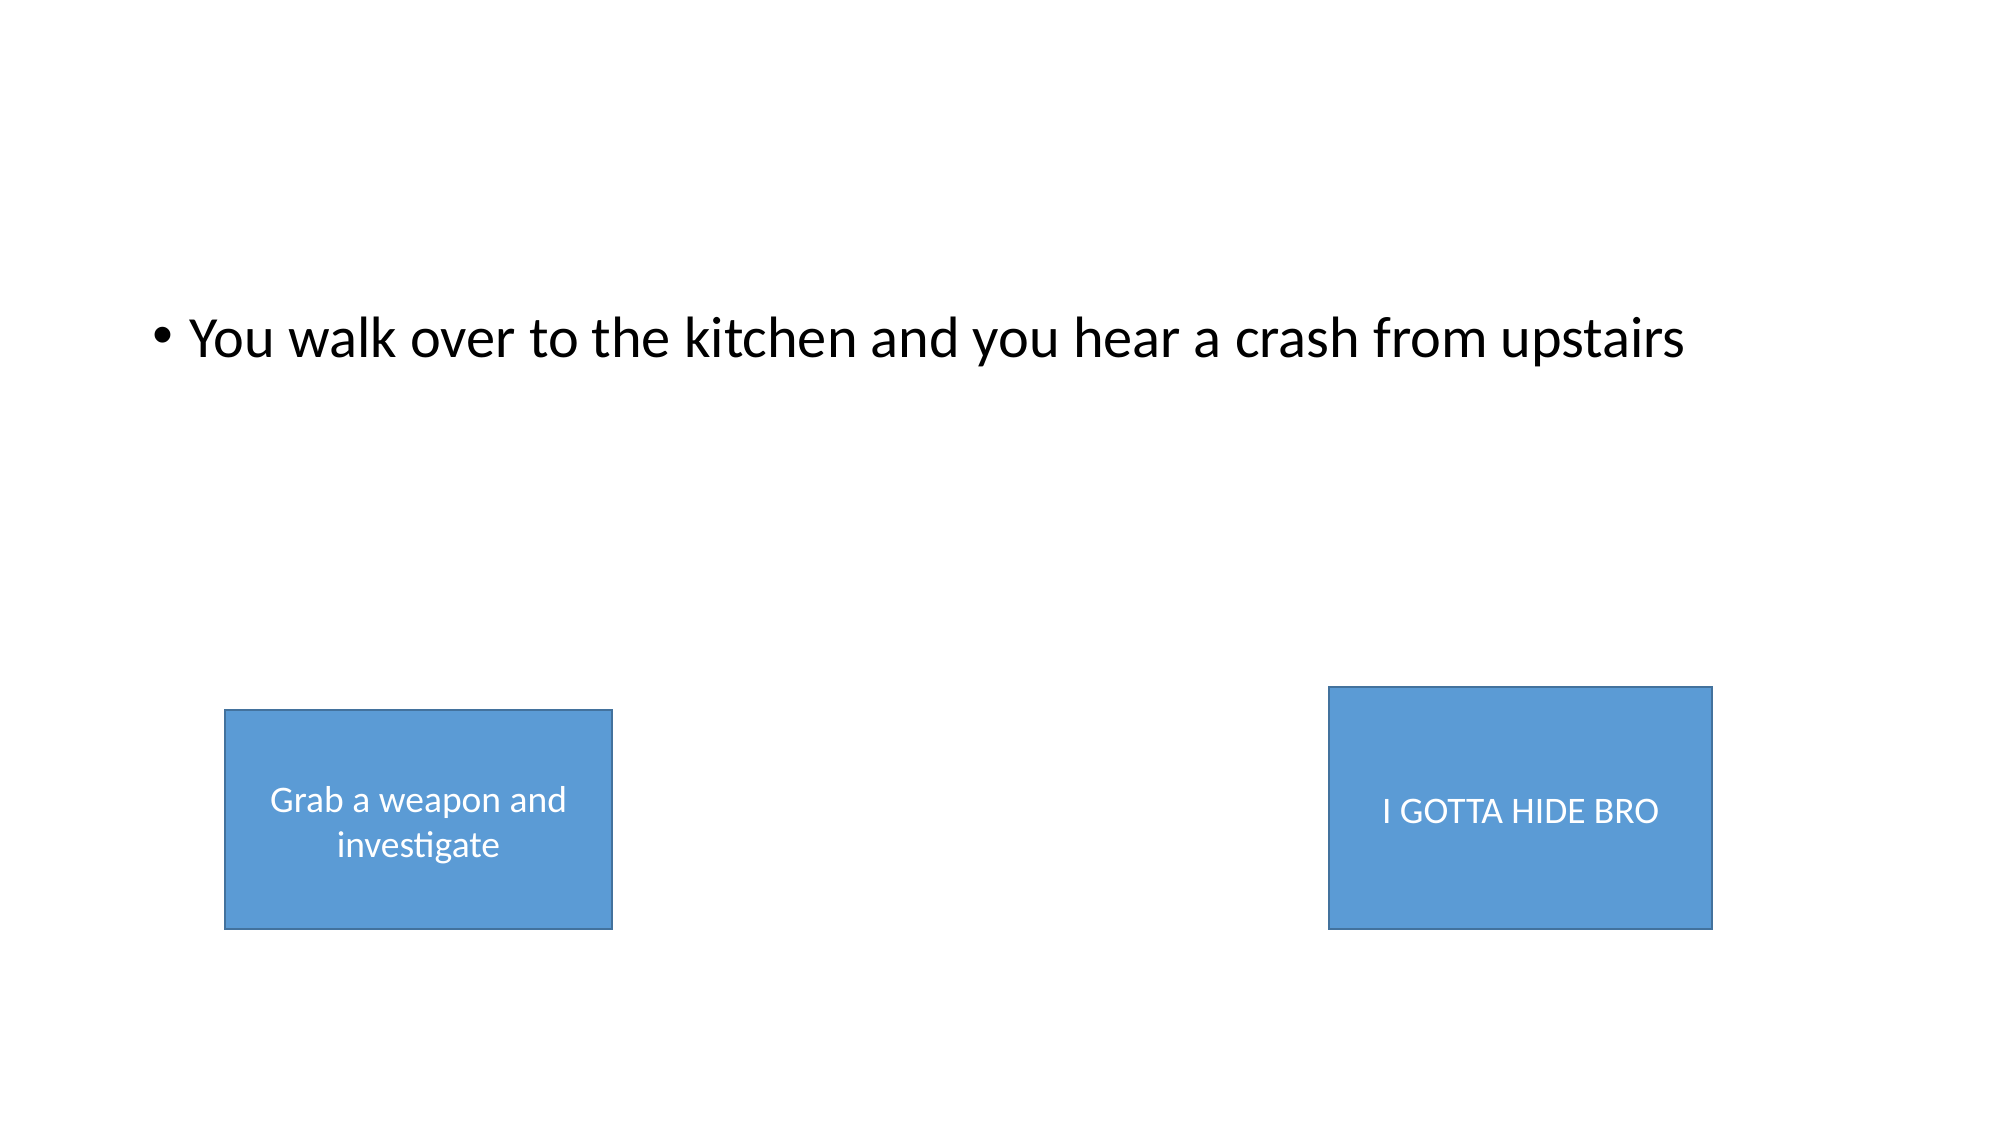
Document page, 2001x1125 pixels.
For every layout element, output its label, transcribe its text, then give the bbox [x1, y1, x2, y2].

list You walk over to the kitchen and you hear a crash from upstairs [137, 299, 1863, 1014]
text_box I GOTTA HIDE BRO [1328, 686, 1713, 930]
text_box Grab a weapon and investigate [224, 709, 613, 930]
